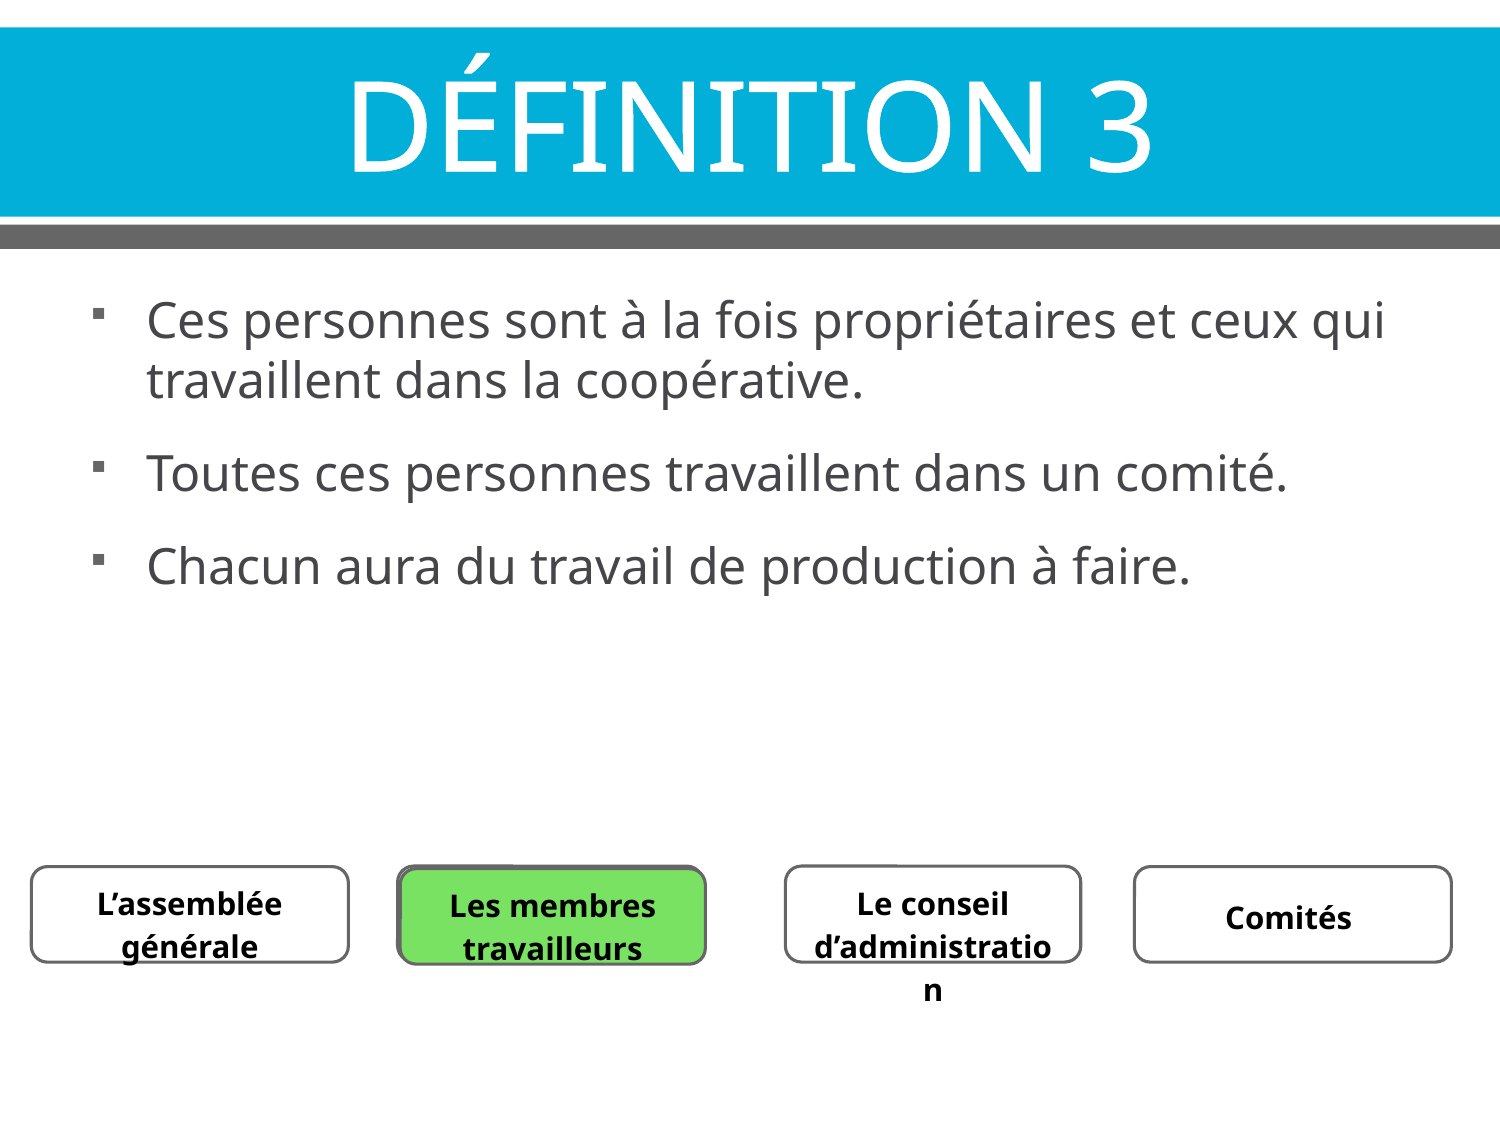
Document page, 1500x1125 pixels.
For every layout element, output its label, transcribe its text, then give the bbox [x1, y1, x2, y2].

text_box Les membres travailleurs [397, 866, 700, 957]
text_box Le conseil d’administration [785, 866, 1081, 963]
text_box Les membres travailleurs [400, 868, 706, 965]
title DÉFINITION 3 [75, 29, 1425, 213]
text_box Comités [1134, 866, 1452, 963]
list Ces personnes sont à la fois propriétaires et ceux qui travaillent dans la coopérative. Toutes ces personnes travaillent dans un comité. Chacun aura du travail de production à faire. [75, 280, 1425, 1024]
text_box L’assemblée générale [31, 866, 349, 963]
